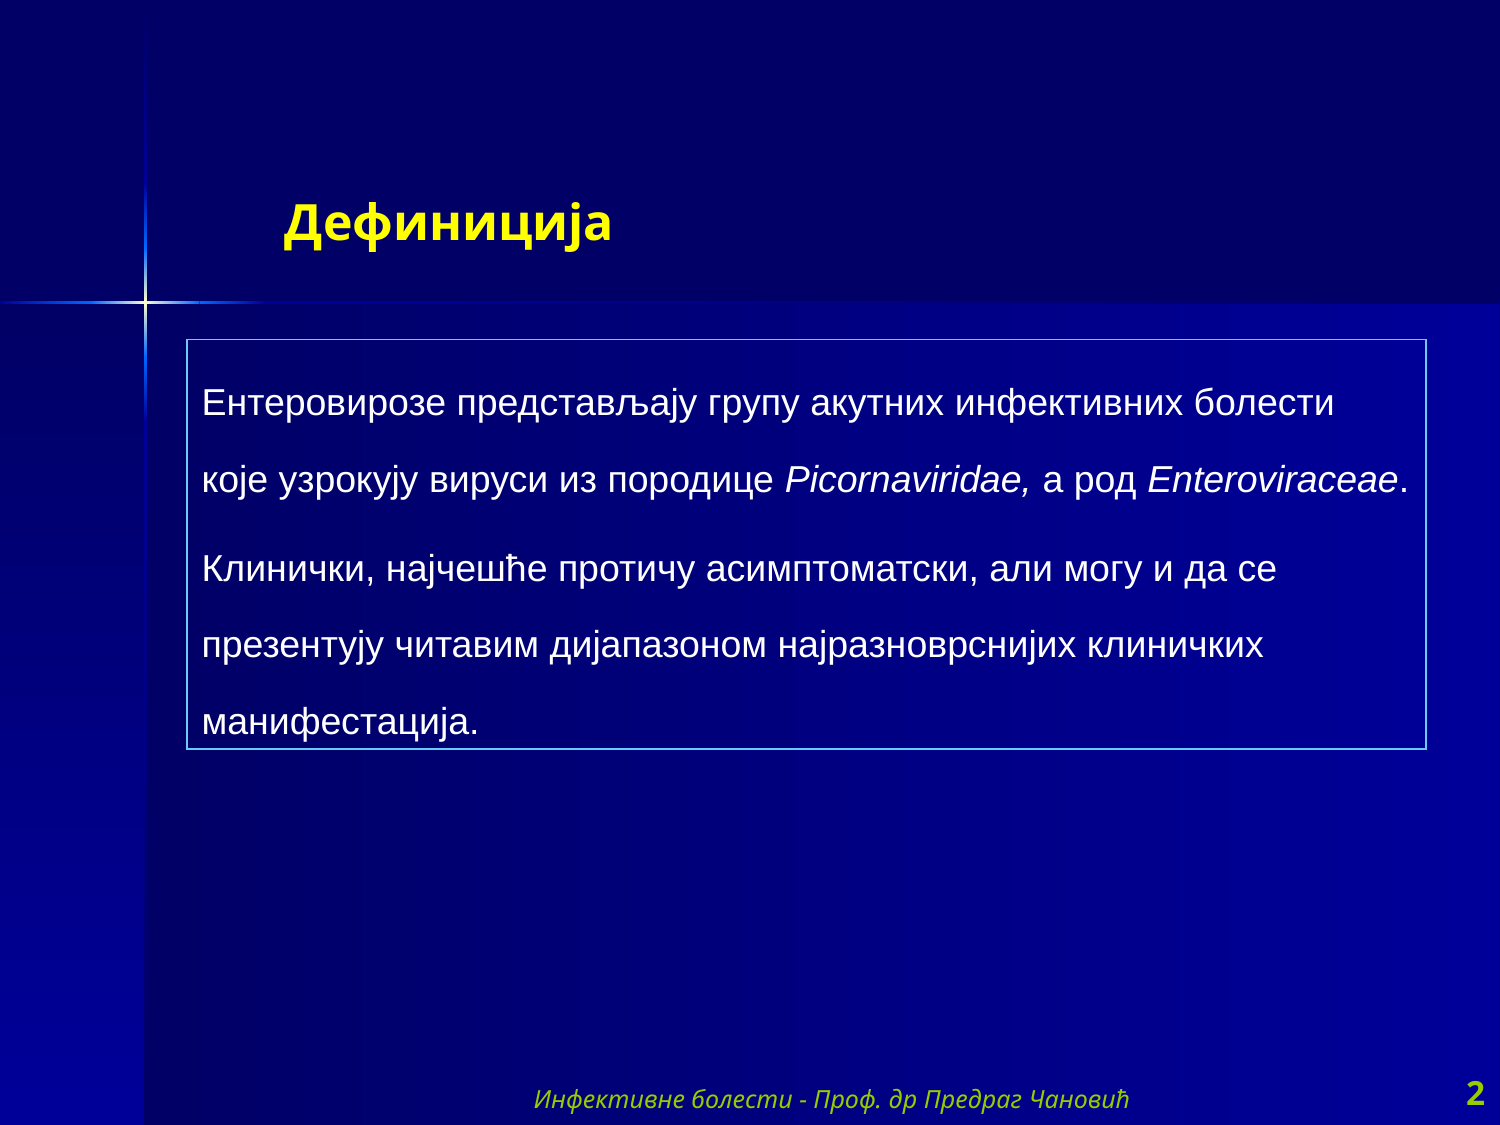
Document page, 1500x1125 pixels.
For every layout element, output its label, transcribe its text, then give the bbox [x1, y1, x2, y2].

text_box Ентеровирозе представљају групу акутних инфективних болести које узрокују вируси из породице Picornaviridae, а род Enteroviraceae. Клинички, најчешће протичу асимптоматски, али могу и да се презентују читавим дијапазоном најразноврснијих клиничких манифестација. [186, 339, 1427, 749]
slide_number 2 [1345, 1049, 1500, 1125]
text_box Дефиниција [270, 183, 643, 259]
footer Инфективне болести - Проф. др Предраг Чановић [430, 1049, 1235, 1125]
